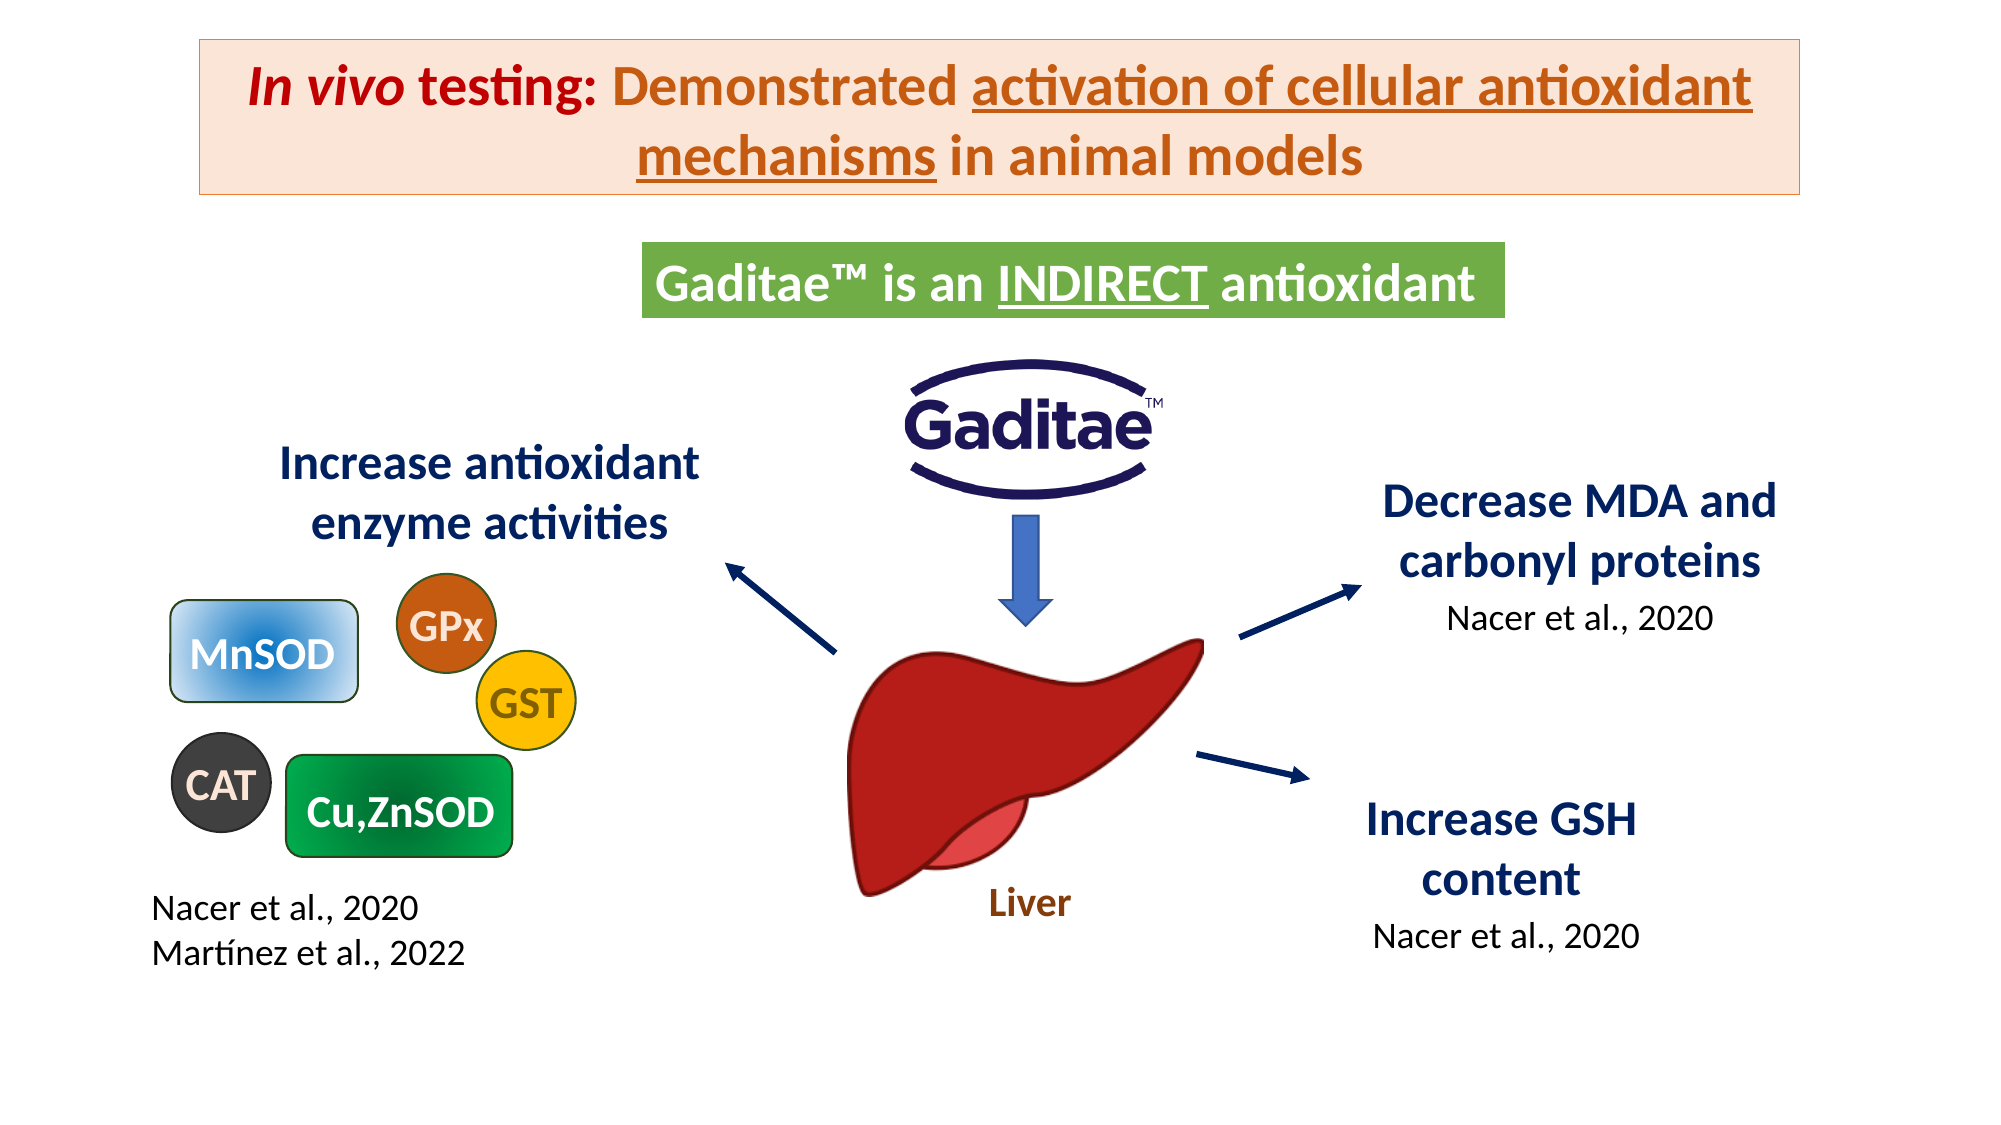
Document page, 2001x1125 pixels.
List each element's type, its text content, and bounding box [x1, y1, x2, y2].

text_box [997, 514, 1054, 628]
text_box Increase GSH content [1346, 777, 1657, 913]
text_box In vivo testing: Demonstrated activation of cellular antioxidant mechanisms in animal models [199, 39, 1800, 195]
text_box Decrease MDA and carbonyl proteins [1360, 460, 1800, 596]
text_box Gaditae™ is an INDIRECT antioxidant [639, 239, 1509, 321]
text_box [170, 733, 273, 833]
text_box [474, 650, 579, 750]
picture [900, 347, 1167, 510]
text_box Nacer et al., 2020 Martínez et al., 2022 [136, 875, 481, 981]
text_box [170, 600, 358, 703]
text_box Nacer et al., 2020 [1431, 585, 1729, 645]
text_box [1239, 585, 1363, 638]
text_box Increase antioxidant enzyme activities [262, 422, 717, 558]
text_box Liver [964, 897, 1096, 932]
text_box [724, 562, 836, 654]
text_box Nacer et al., 2020 [1357, 903, 1655, 964]
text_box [1196, 753, 1311, 780]
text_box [286, 754, 514, 857]
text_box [393, 573, 500, 673]
picture [847, 638, 1204, 897]
